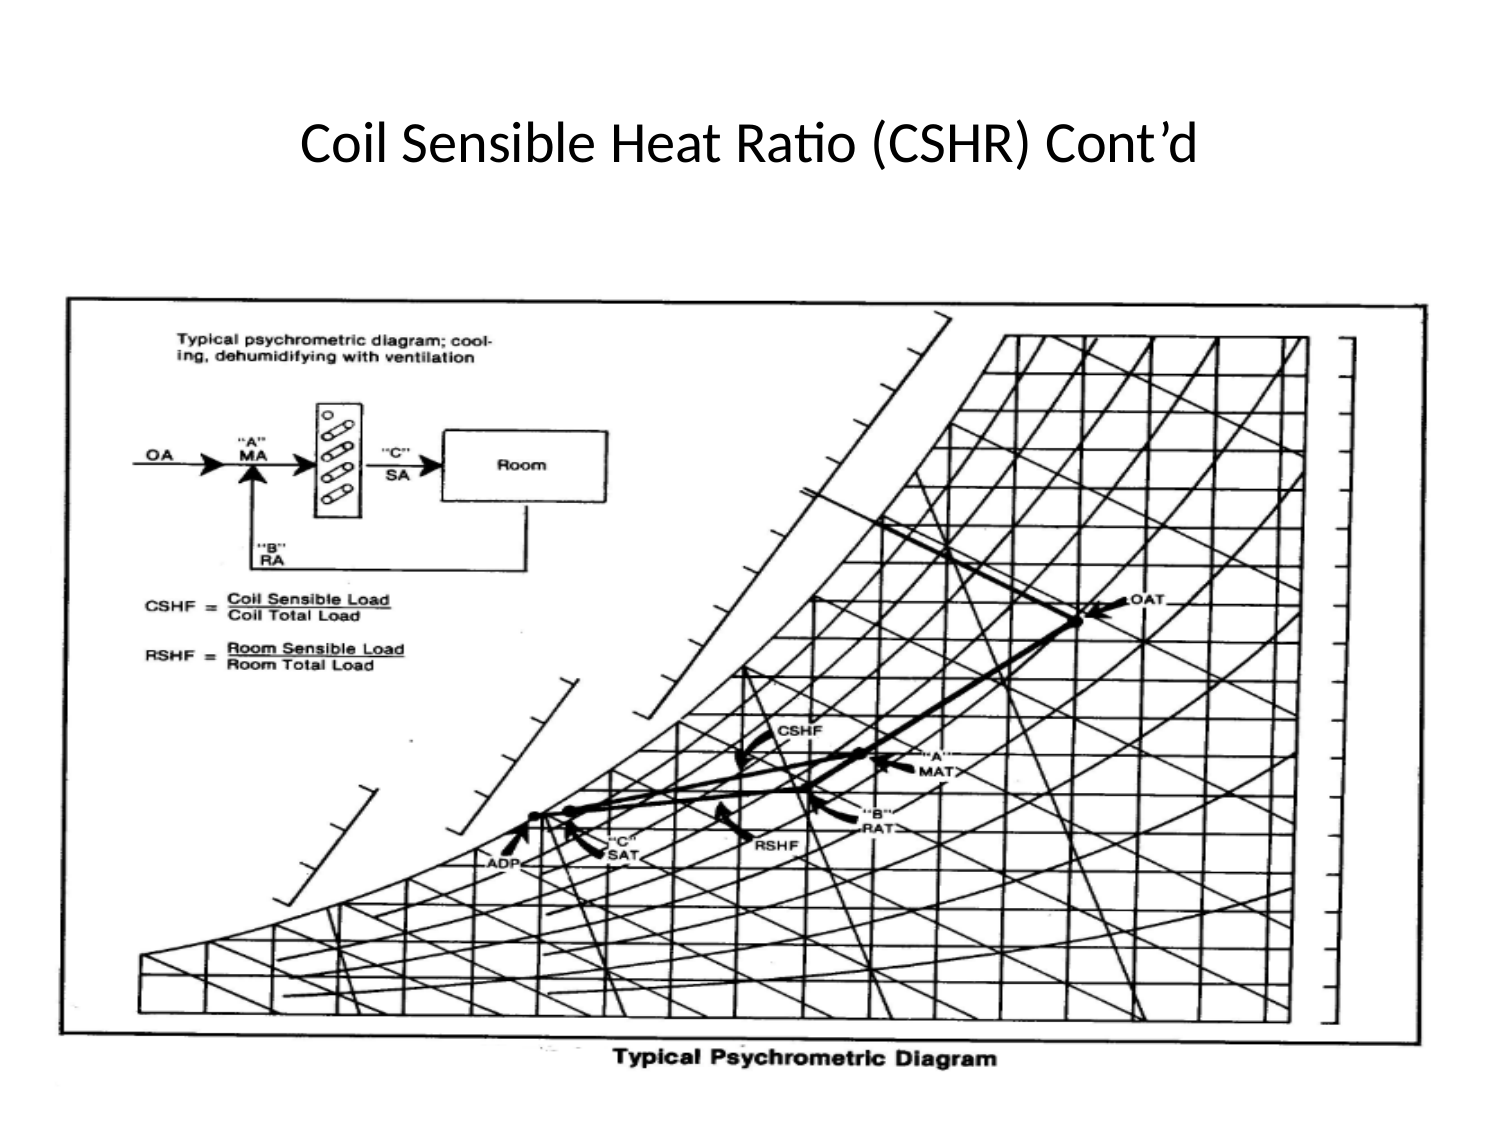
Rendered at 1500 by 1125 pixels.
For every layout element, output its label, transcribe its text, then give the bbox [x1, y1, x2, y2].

picture [49, 287, 1463, 1088]
title Coil Sensible Heat Ratio (CSHR) Cont’d [75, 45, 1425, 233]
